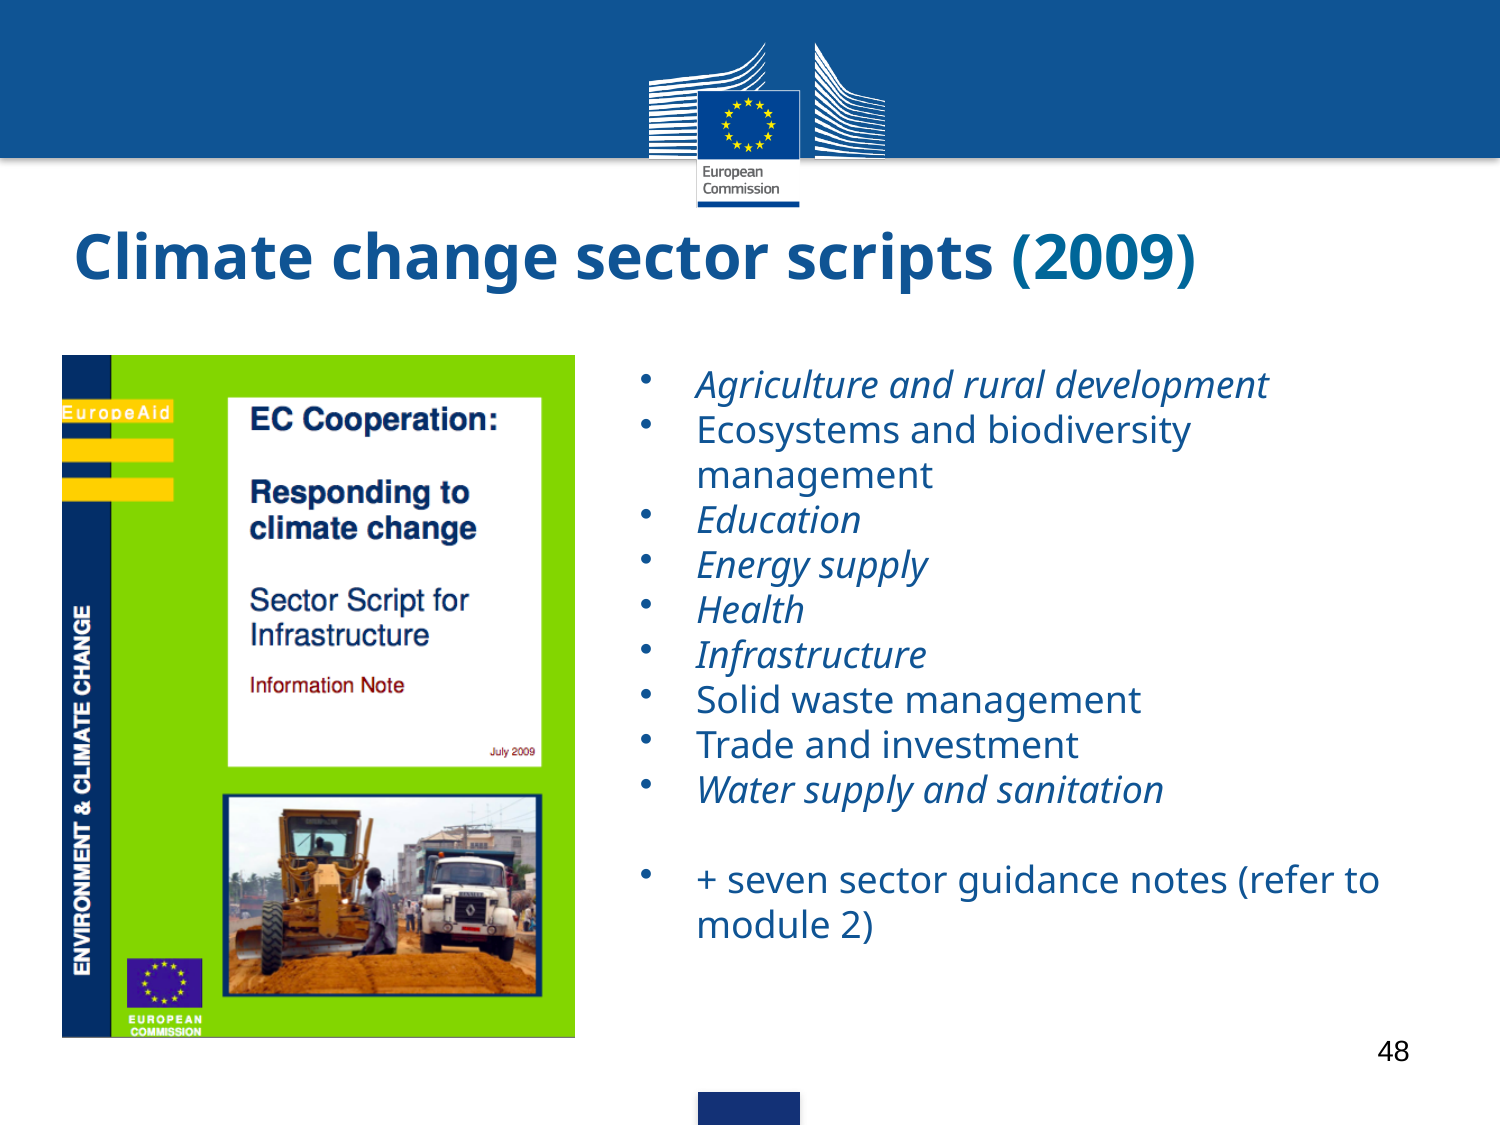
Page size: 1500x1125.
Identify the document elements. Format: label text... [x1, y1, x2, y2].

picture [649, 42, 885, 153]
slide_number 48 [1074, 1024, 1426, 1103]
title Climate change sector scripts (2009) [0, 153, 1500, 356]
text_box Agriculture and rural development Ecosystems and biodiversity management Education Energy supply Health Infrastructure Solid waste management Trade and investment Water supply and sanitation + seven sector guidance notes (refer to module 2) [624, 353, 1413, 954]
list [26, 355, 590, 1038]
